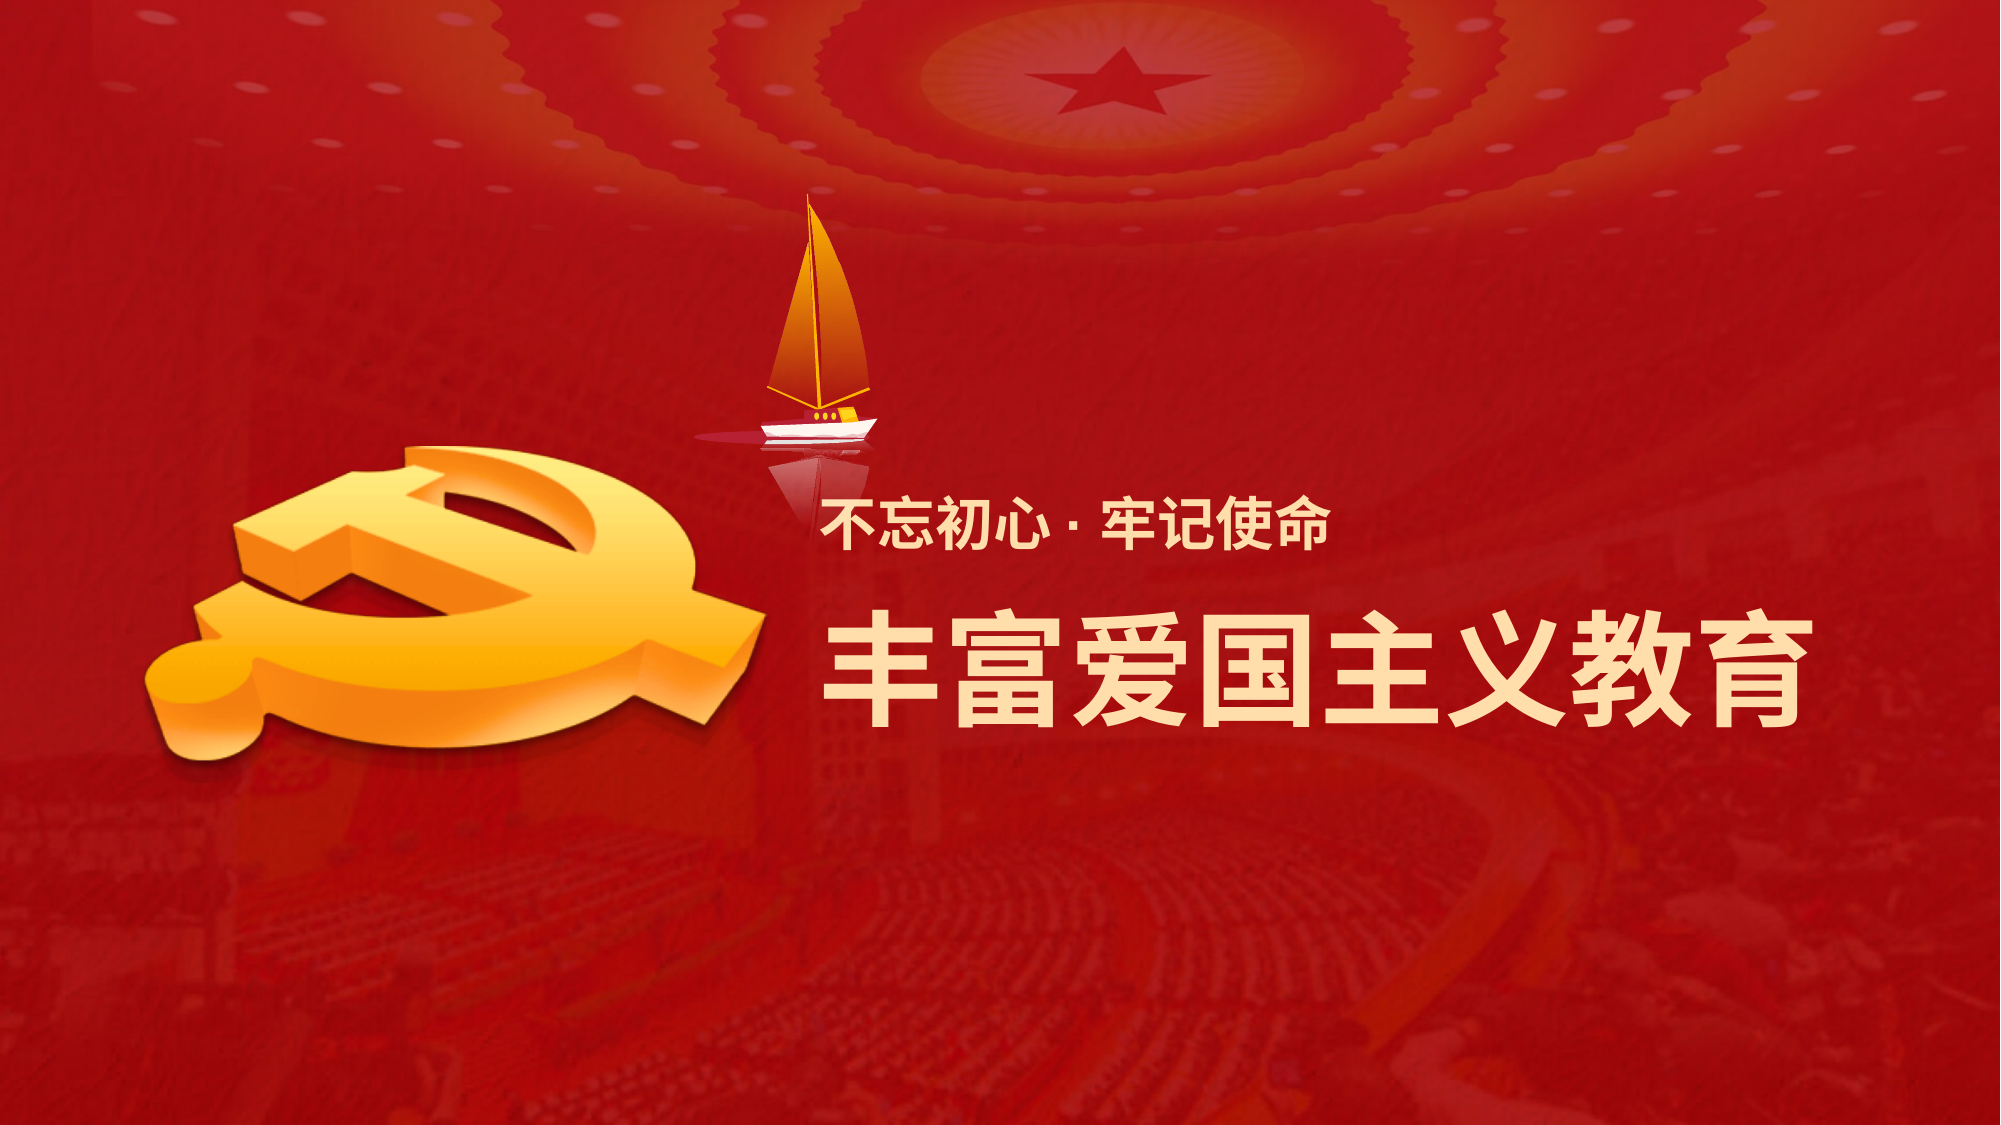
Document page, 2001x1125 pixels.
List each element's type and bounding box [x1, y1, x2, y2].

text_box [804, 479, 1857, 751]
text_box [693, 193, 878, 566]
picture [143, 446, 768, 783]
